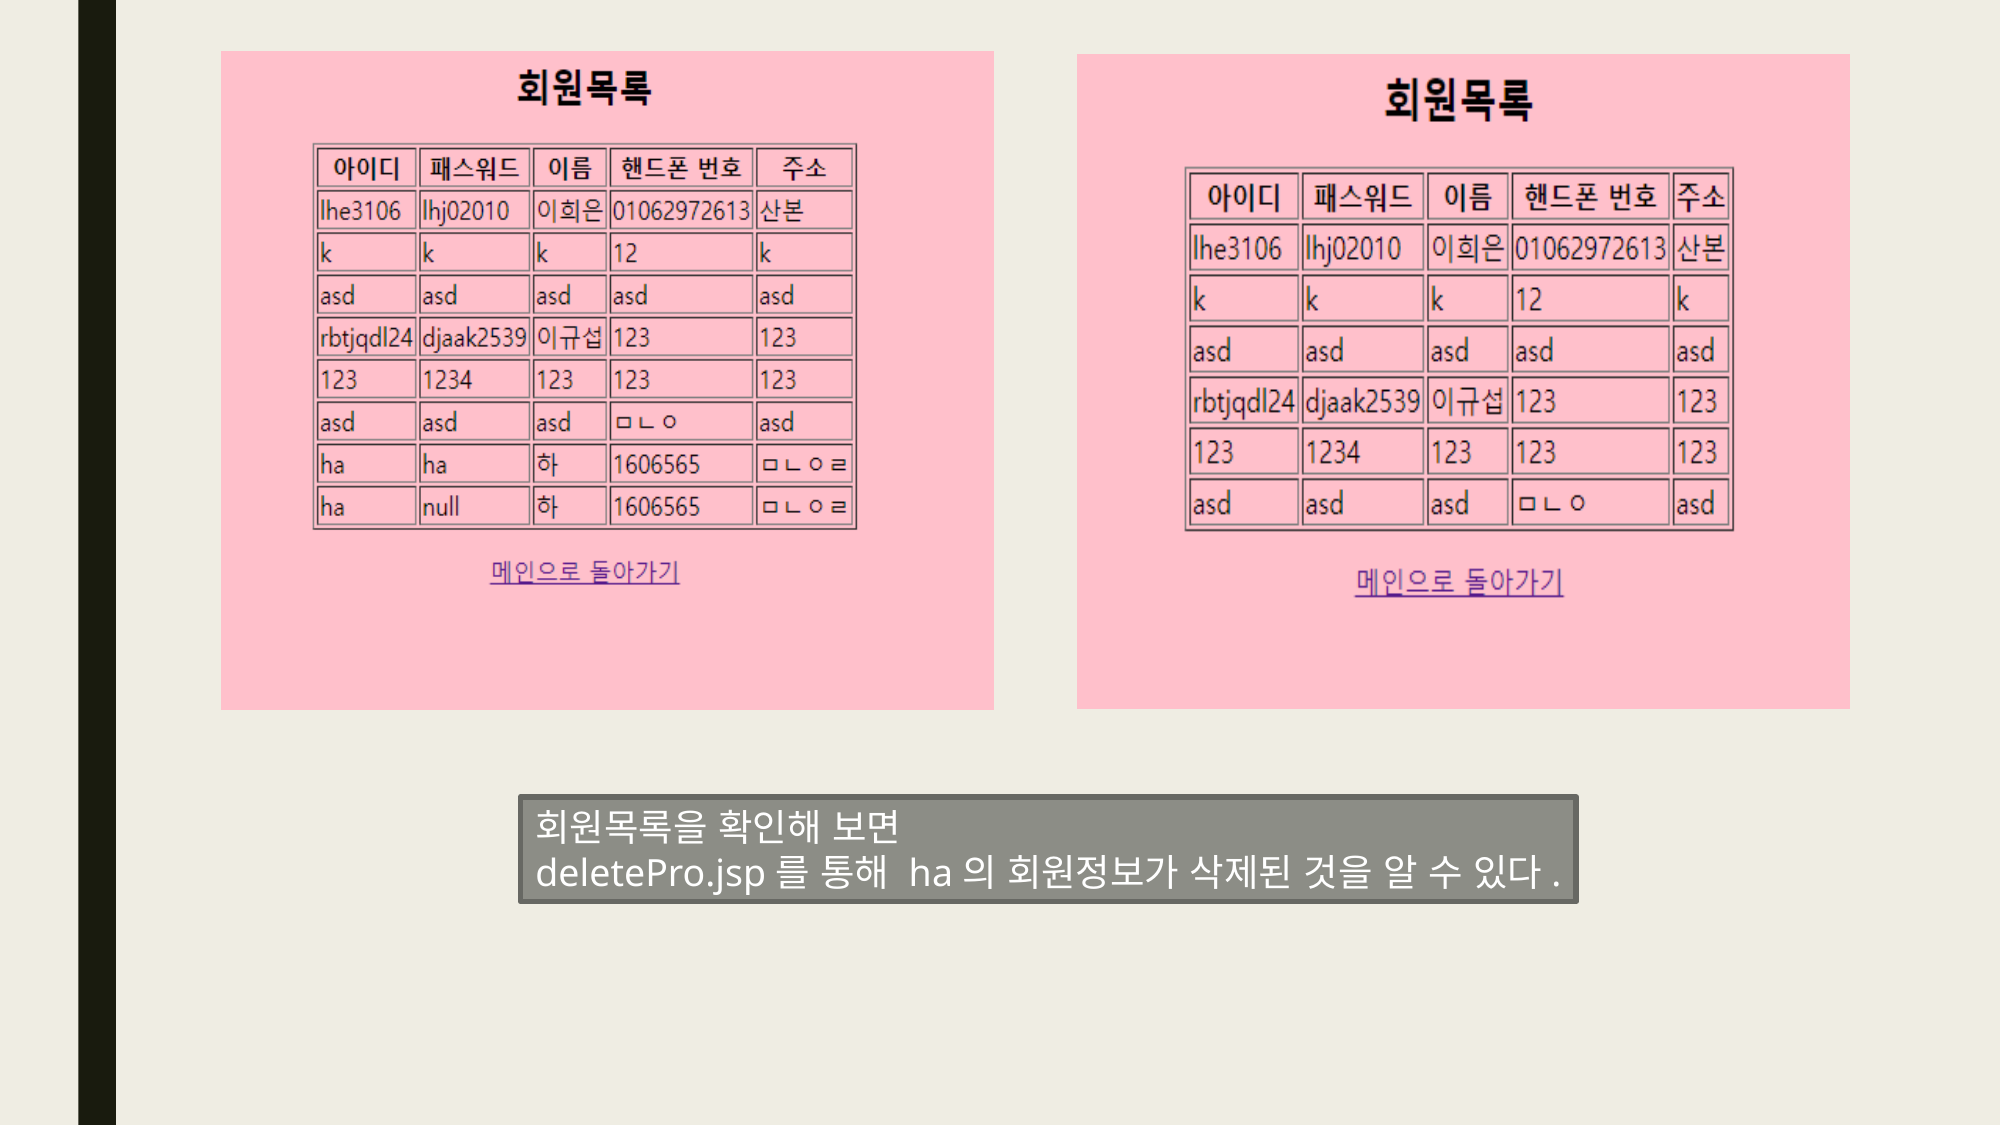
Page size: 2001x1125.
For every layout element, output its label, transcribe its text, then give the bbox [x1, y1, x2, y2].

text_box 회원목록을 확인해 보면 deletePro.jsp를 통해 ha의 회원정보가 삭제된 것을 알 수 있다. [518, 794, 1579, 904]
picture [1077, 54, 1850, 709]
picture [221, 0, 994, 710]
